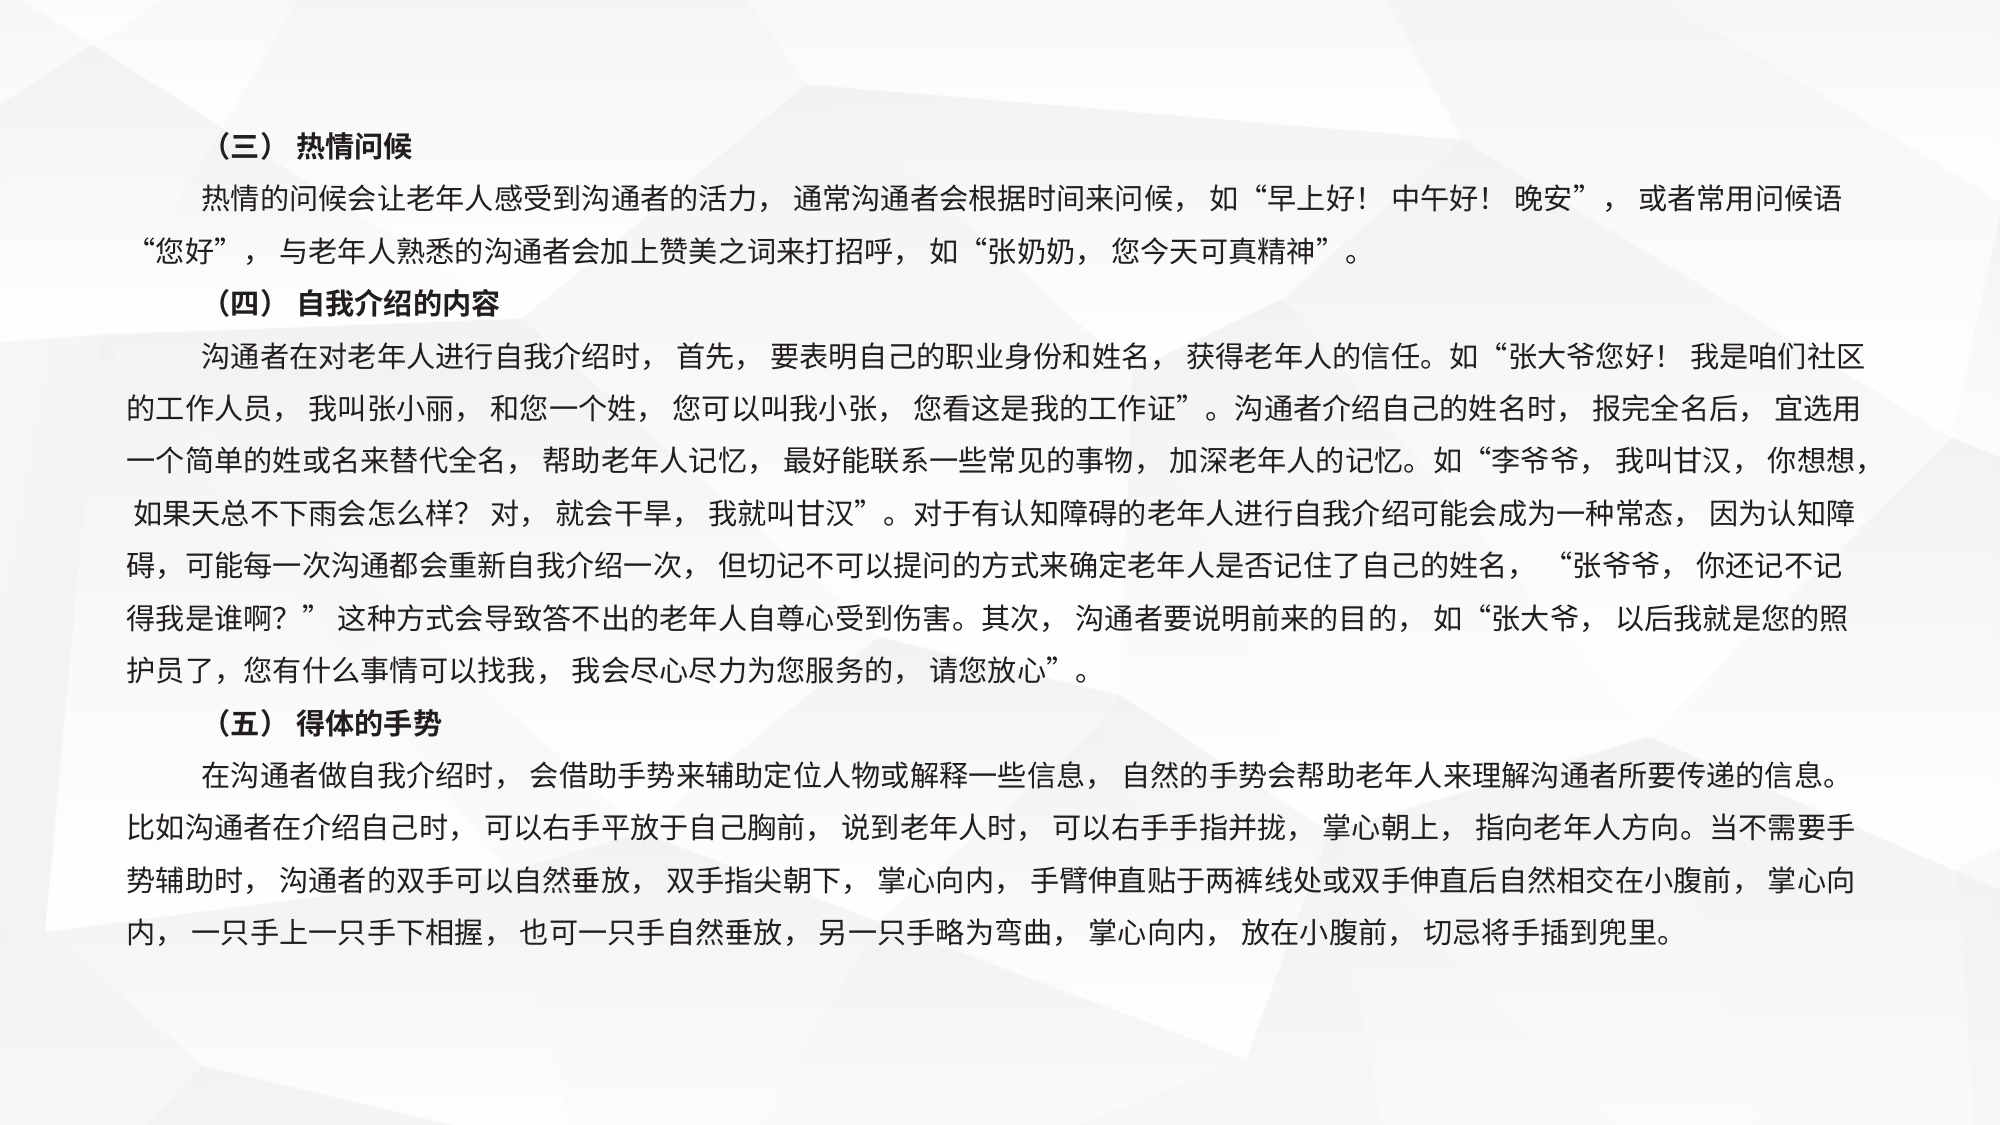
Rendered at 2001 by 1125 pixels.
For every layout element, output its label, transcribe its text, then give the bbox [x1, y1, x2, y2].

picture [0, 0, 2000, 1125]
text_box （三） 热情问候 热情的问候会让老年人感受到沟通者的活力， 通常沟通者会根据时间来问候， 如“早上好！ 中午好！ 晚安”， 或者常用问候语“您好”， 与老年人熟悉的沟通者会加上赞美之词来打招呼， 如“张奶奶， 您今天可真精神”。 （四） 自我介绍的内容 沟通者在对老年人进行自我介绍时， 首先， 要表明自己的职业身份和姓名， 获得老年人的信任。如“张大爷您好！ 我是咱们社区的工作人员， 我叫张小丽， 和您一个姓， 您可以叫我小张， 您看这是我的工作证”。沟通者介绍自己的姓名时， 报完全名后， 宜选用一个简单的姓或名来替代全名， 帮助老年人记忆， 最好能联系一些常见的事物， 加深老年人的记忆。如“李爷爷， 我叫甘汉， 你想想， 如果天总不下雨会怎么样？ 对， 就会干旱， 我就叫甘汉”。对于有认知障碍的老年人进行自我介绍可能会成为一种常态， 因为认知障碍，可能每一次沟通都会重新自我介绍一次， 但切记不可以提问的方式来确定老年人是否记住了自己的姓名， “张爷爷， 你还记不记得我是谁啊？” 这种方式会导致答不出的老年人自尊心受到伤害。其次， 沟通者要说明前来的目的， 如“张大爷， 以后我就是您的照护员了，您有什么事情可以找我， 我会尽心尽力为您服务的， 请您放心”。 （五） 得体的手势 在沟通者做自我介绍时， 会借助手势来辅助定位人物或解释一些信息， 自然的手势会帮助老年人来理解沟通者所要传递的信息。比如沟通者在介绍自己时， 可以右手平放于自己胸前， 说到老年人时， 可以右手手指并拢， 掌心朝上， 指向老年人方向。当不需要手势辅助时， 沟通者的双手可以自然垂放， 双手指尖朝下， 掌心向内， 手臂伸直贴于两裤线处或双手伸直后自然相交在小腹前， 掌心向内， 一只手上一只手下相握， 也可一只手自然垂放， 另一只手略为弯曲， 掌心向内， 放在小腹前， 切忌将手插到兜里。 [111, 103, 1882, 958]
